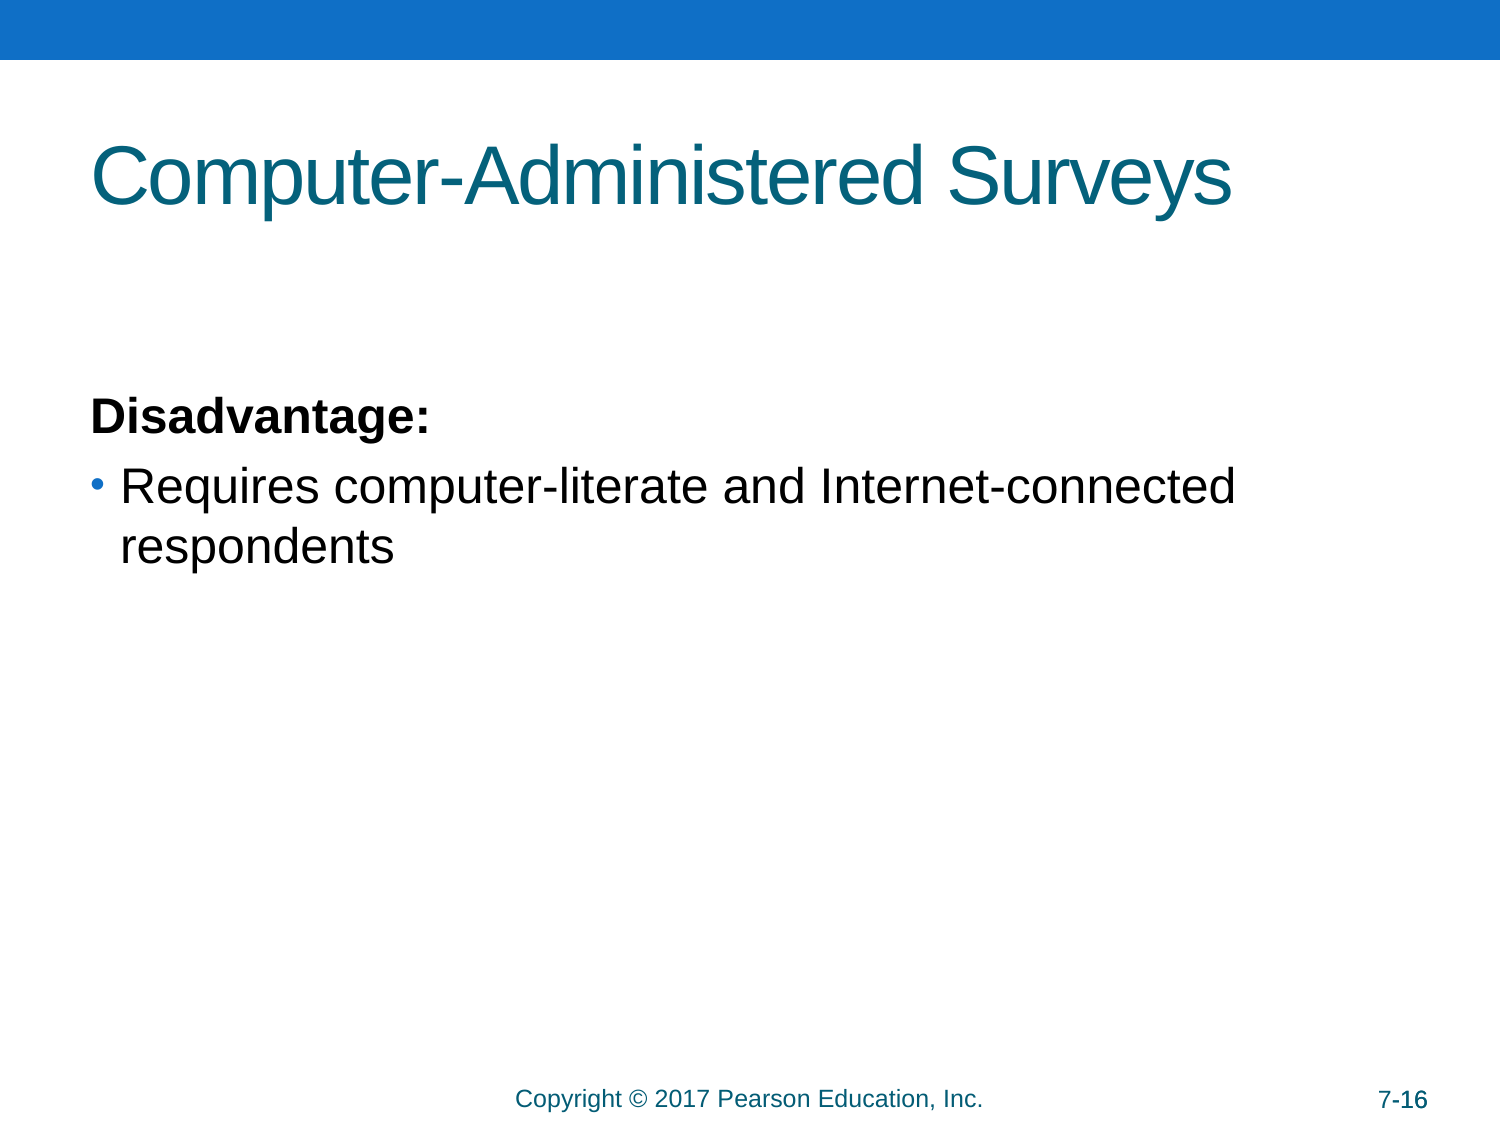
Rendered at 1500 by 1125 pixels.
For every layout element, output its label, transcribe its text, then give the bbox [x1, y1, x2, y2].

list Disadvantage: Requires computer-literate and Internet-connected respondents [75, 376, 1425, 1125]
title Computer-Administered Surveys [75, 90, 1425, 253]
